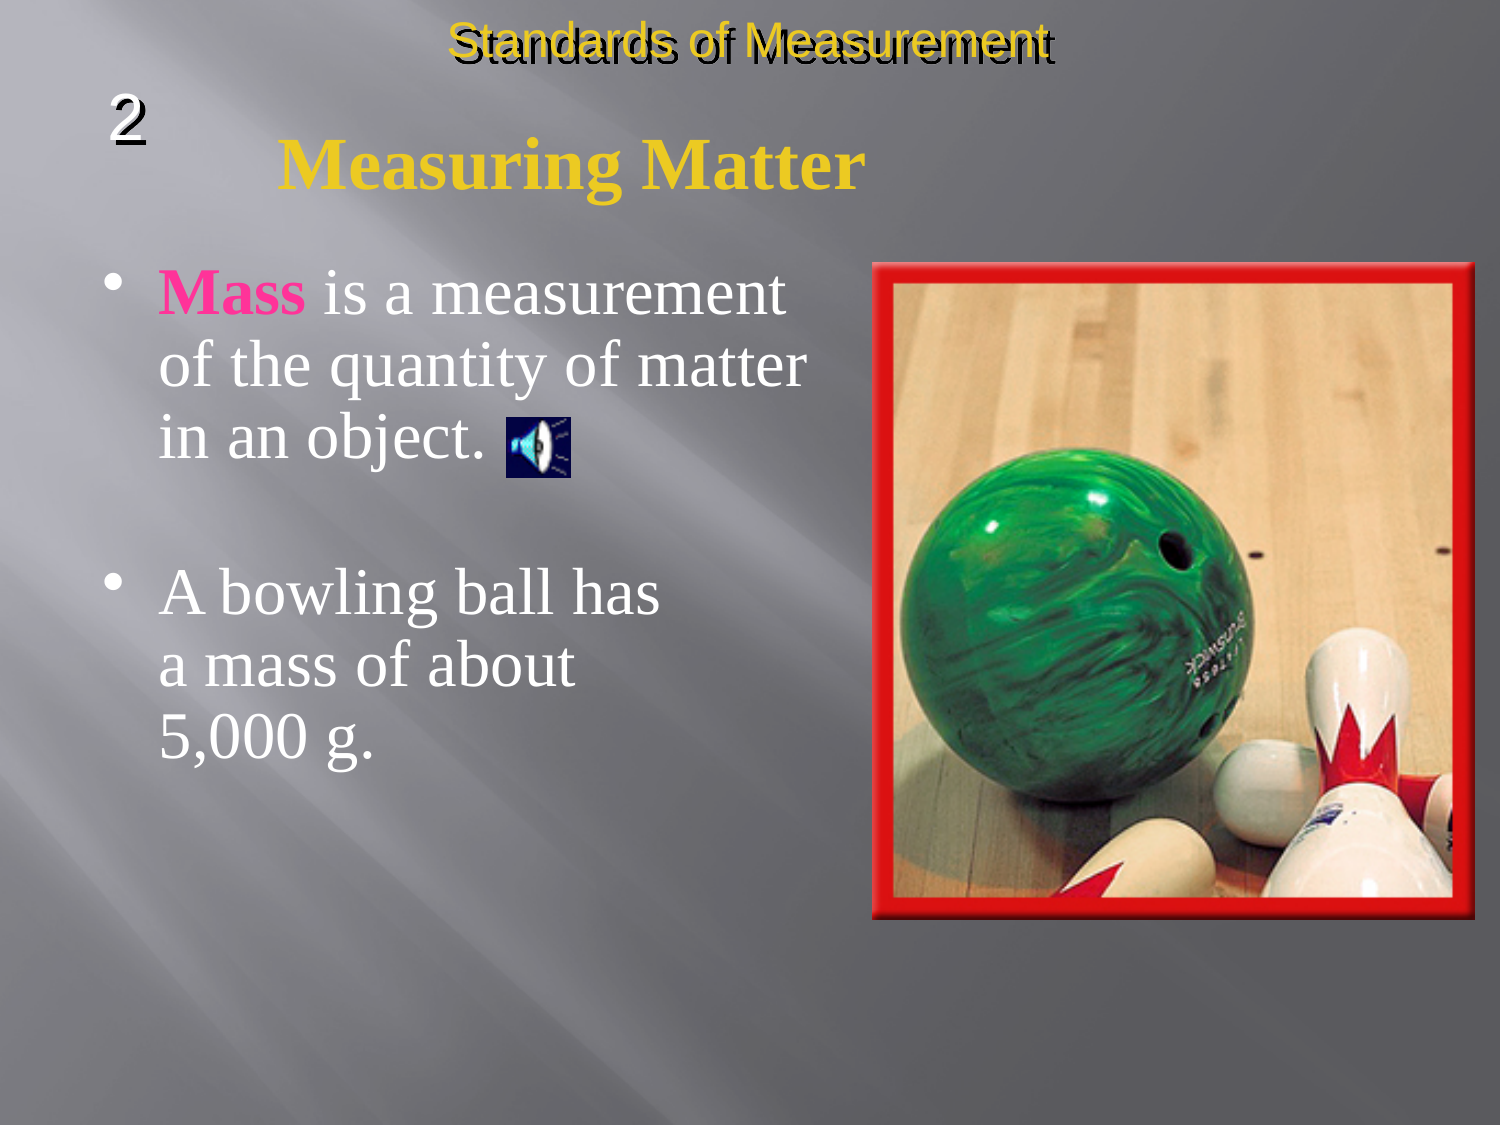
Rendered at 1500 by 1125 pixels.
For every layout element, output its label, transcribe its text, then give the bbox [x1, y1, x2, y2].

text_box 2 [93, 66, 160, 162]
text_box A bowling ball has a mass of about 5,000 g. [87, 549, 713, 781]
text_box Mass is a measurement of the quantity of matter in an object. [87, 249, 838, 481]
text_box Measuring Matter [262, 117, 882, 214]
picture [872, 262, 1476, 920]
text_box Standards of Measurement [431, 0, 1065, 75]
picture [505, 417, 572, 479]
